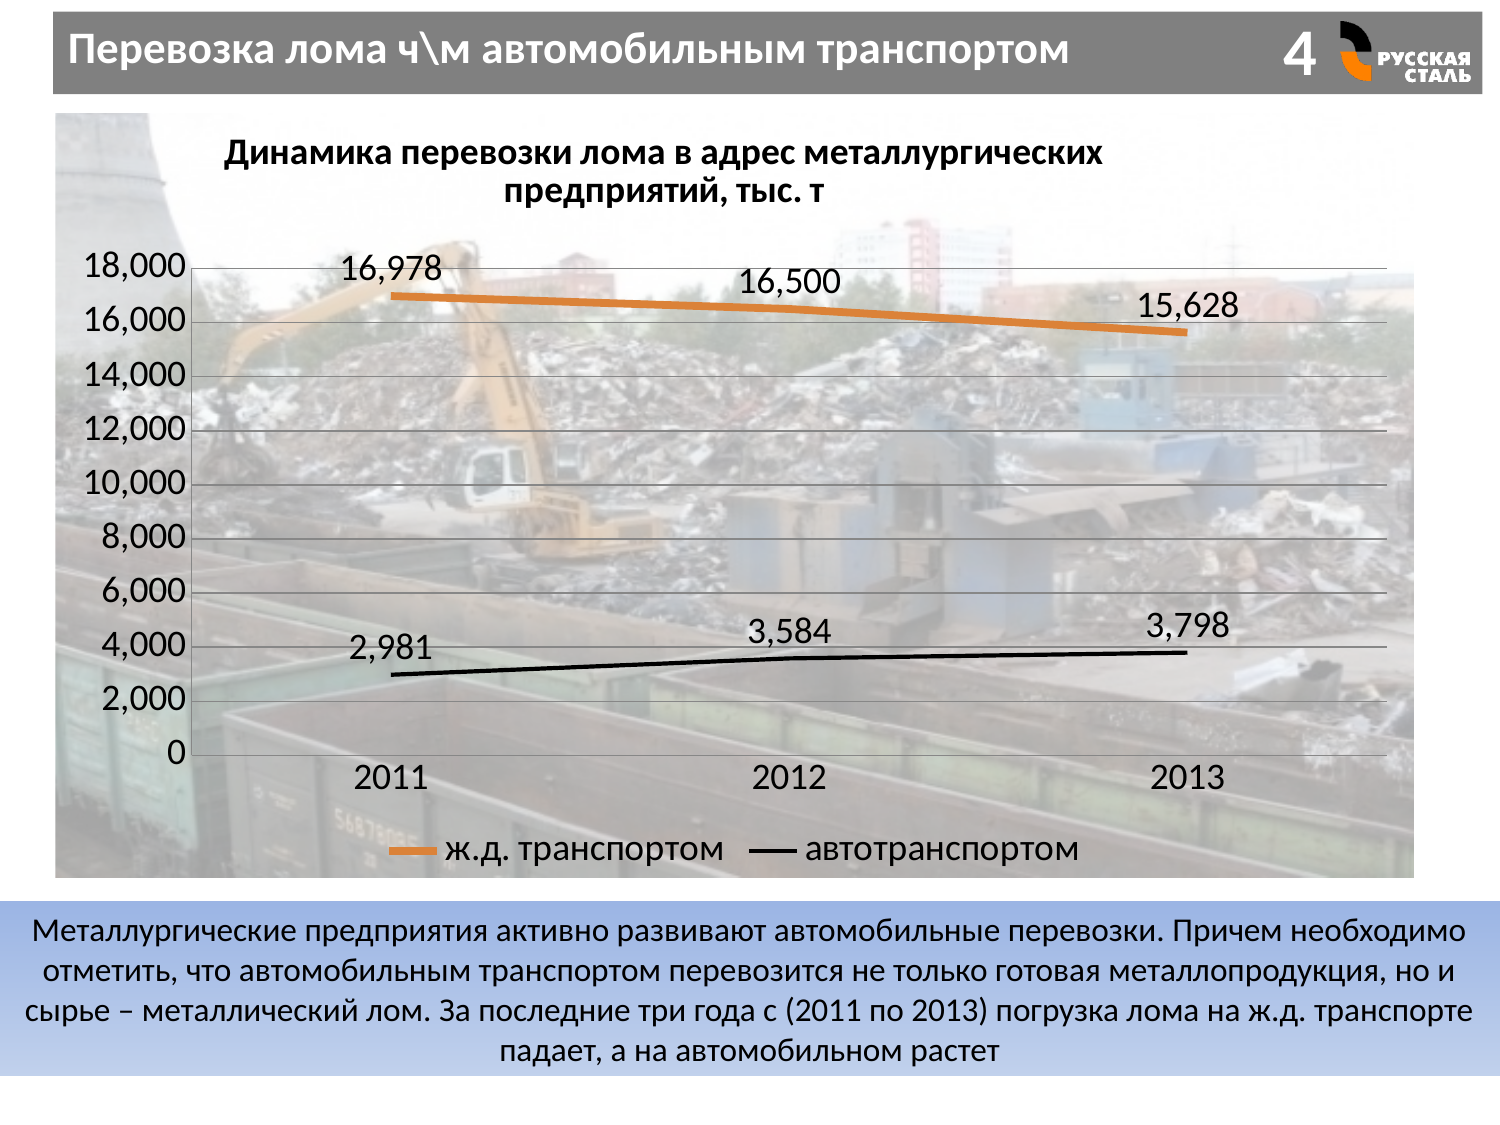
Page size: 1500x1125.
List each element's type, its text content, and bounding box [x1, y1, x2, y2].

text_box Перевозка лома ч\м автомобильным транспортом [53, 11, 1268, 95]
picture [1340, 21, 1473, 85]
text_box Металлургические предприятия активно развивают автомобильные перевозки. Причем необходимо отметить, что автомобильным транспортом перевозится не только готовая металлопродукция, но и сырье – металлический лом. За последние три года с (2011 по 2013) погрузка лома на ж.д. транспорте падает, а на автомобильном растет [0, 901, 1500, 1076]
text_box 4 [1268, 0, 1332, 96]
chart [55, 113, 1415, 878]
text_box Перевозка лома ч\м автомобильным транспортом [1332, 11, 1483, 95]
